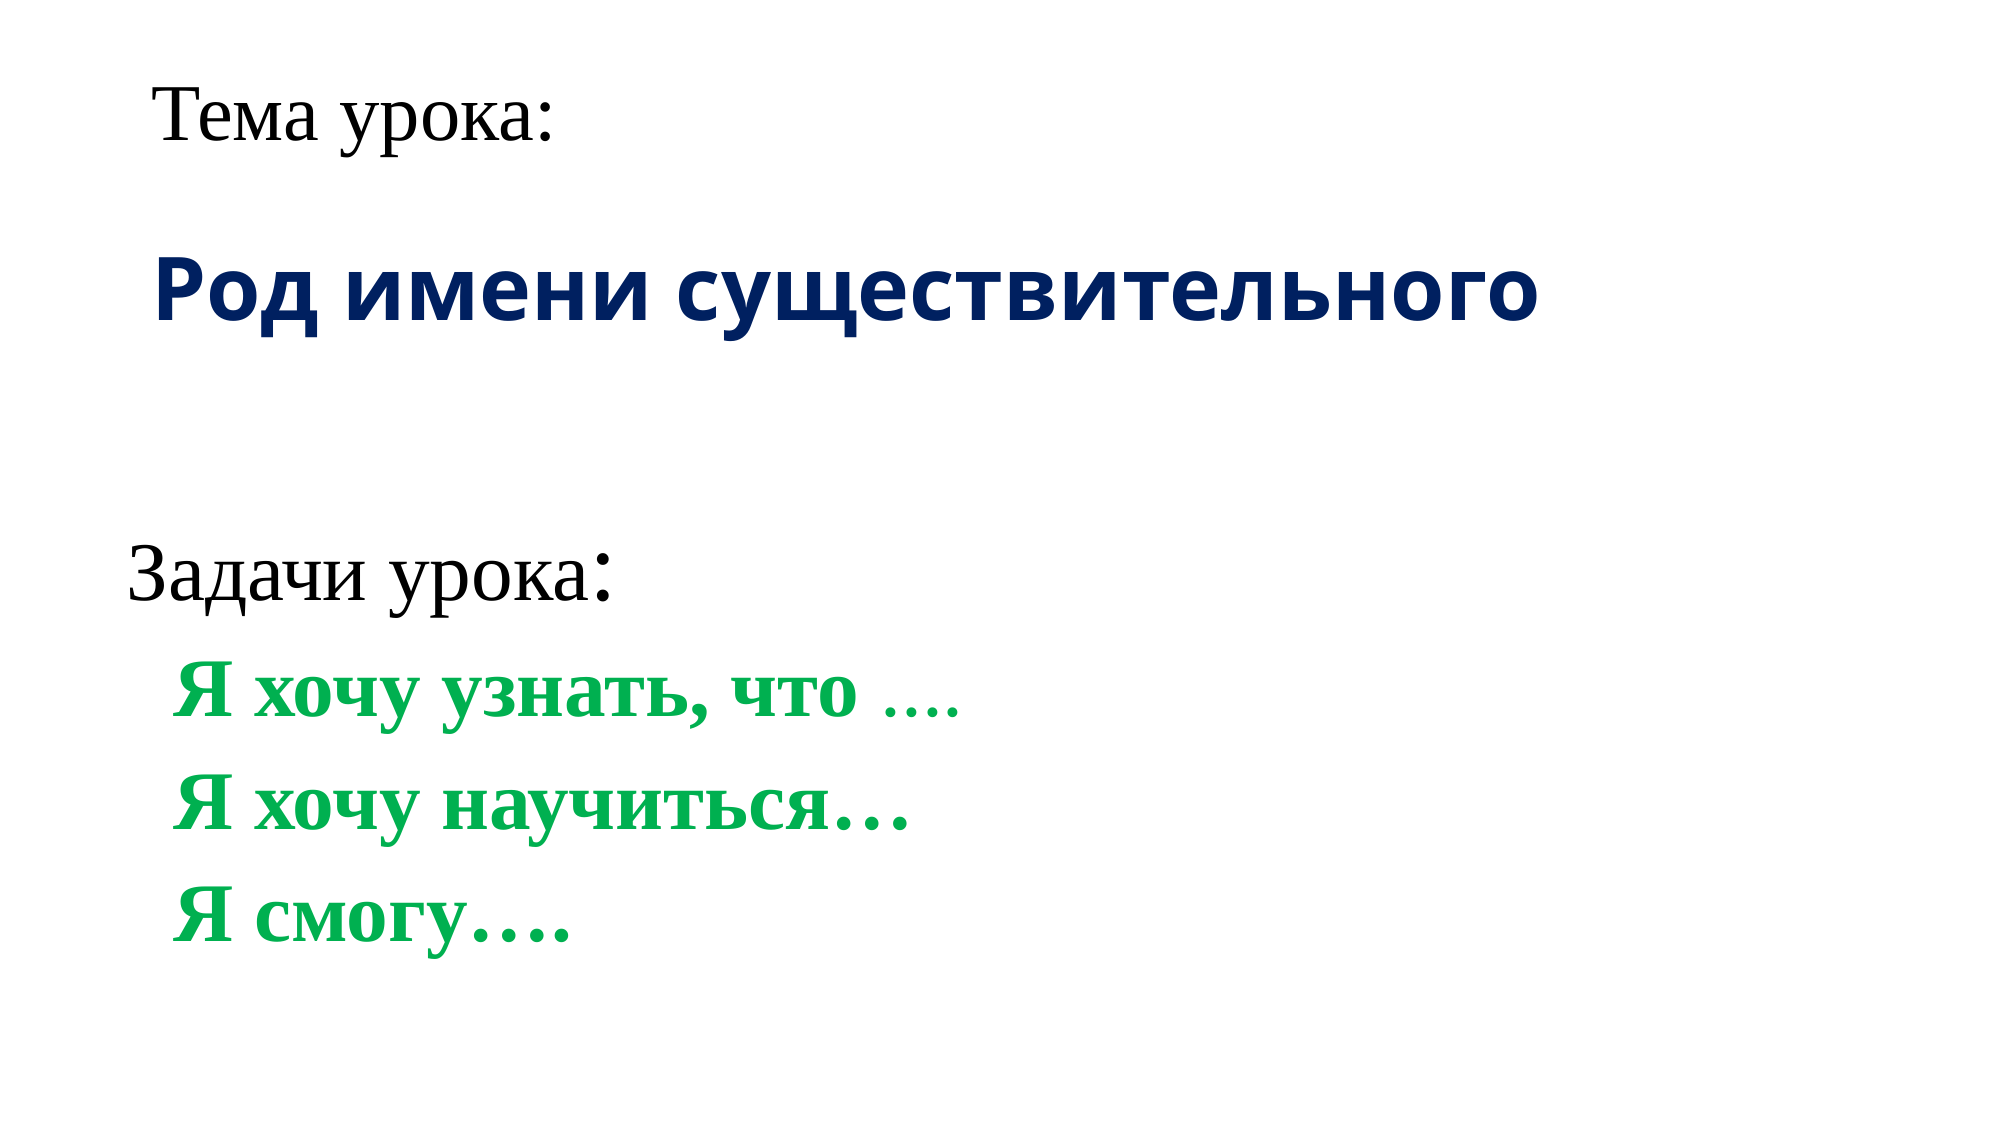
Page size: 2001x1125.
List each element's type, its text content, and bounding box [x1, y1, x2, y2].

text_box Задачи урока: [112, 492, 1594, 763]
text_box Я хочу узнать, что .... Я хочу научиться… Я смогу…. [158, 763, 1159, 966]
title Тема урока: Род имени существительного [136, 62, 1930, 454]
